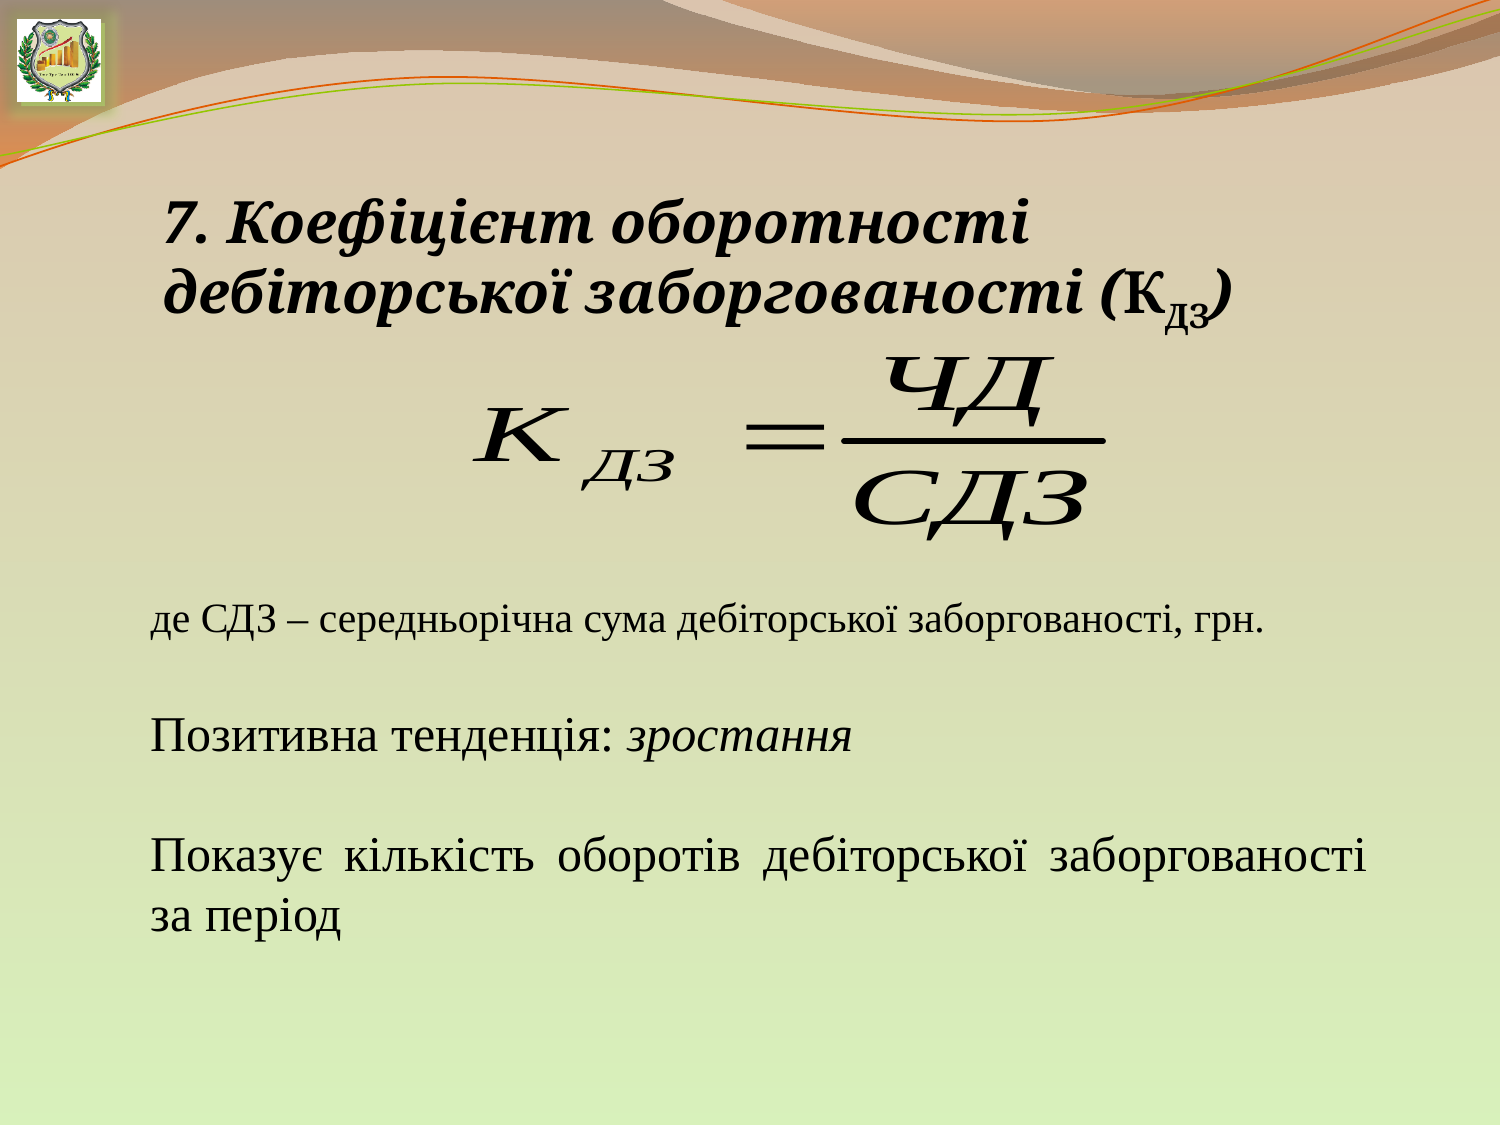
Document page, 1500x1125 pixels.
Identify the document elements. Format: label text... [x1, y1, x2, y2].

text_box 7. Коефіцієнт оборотності дебіторської заборгованості (КДЗ) [147, 178, 1376, 343]
picture [17, 18, 101, 102]
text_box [450, 332, 1133, 556]
text_box де СДЗ – середньорічна сума дебіторської заборгованості, грн. Позитивна тенденція: зростання Показує кількість оборотів дебіторської заборгованості за період [135, 583, 1383, 949]
